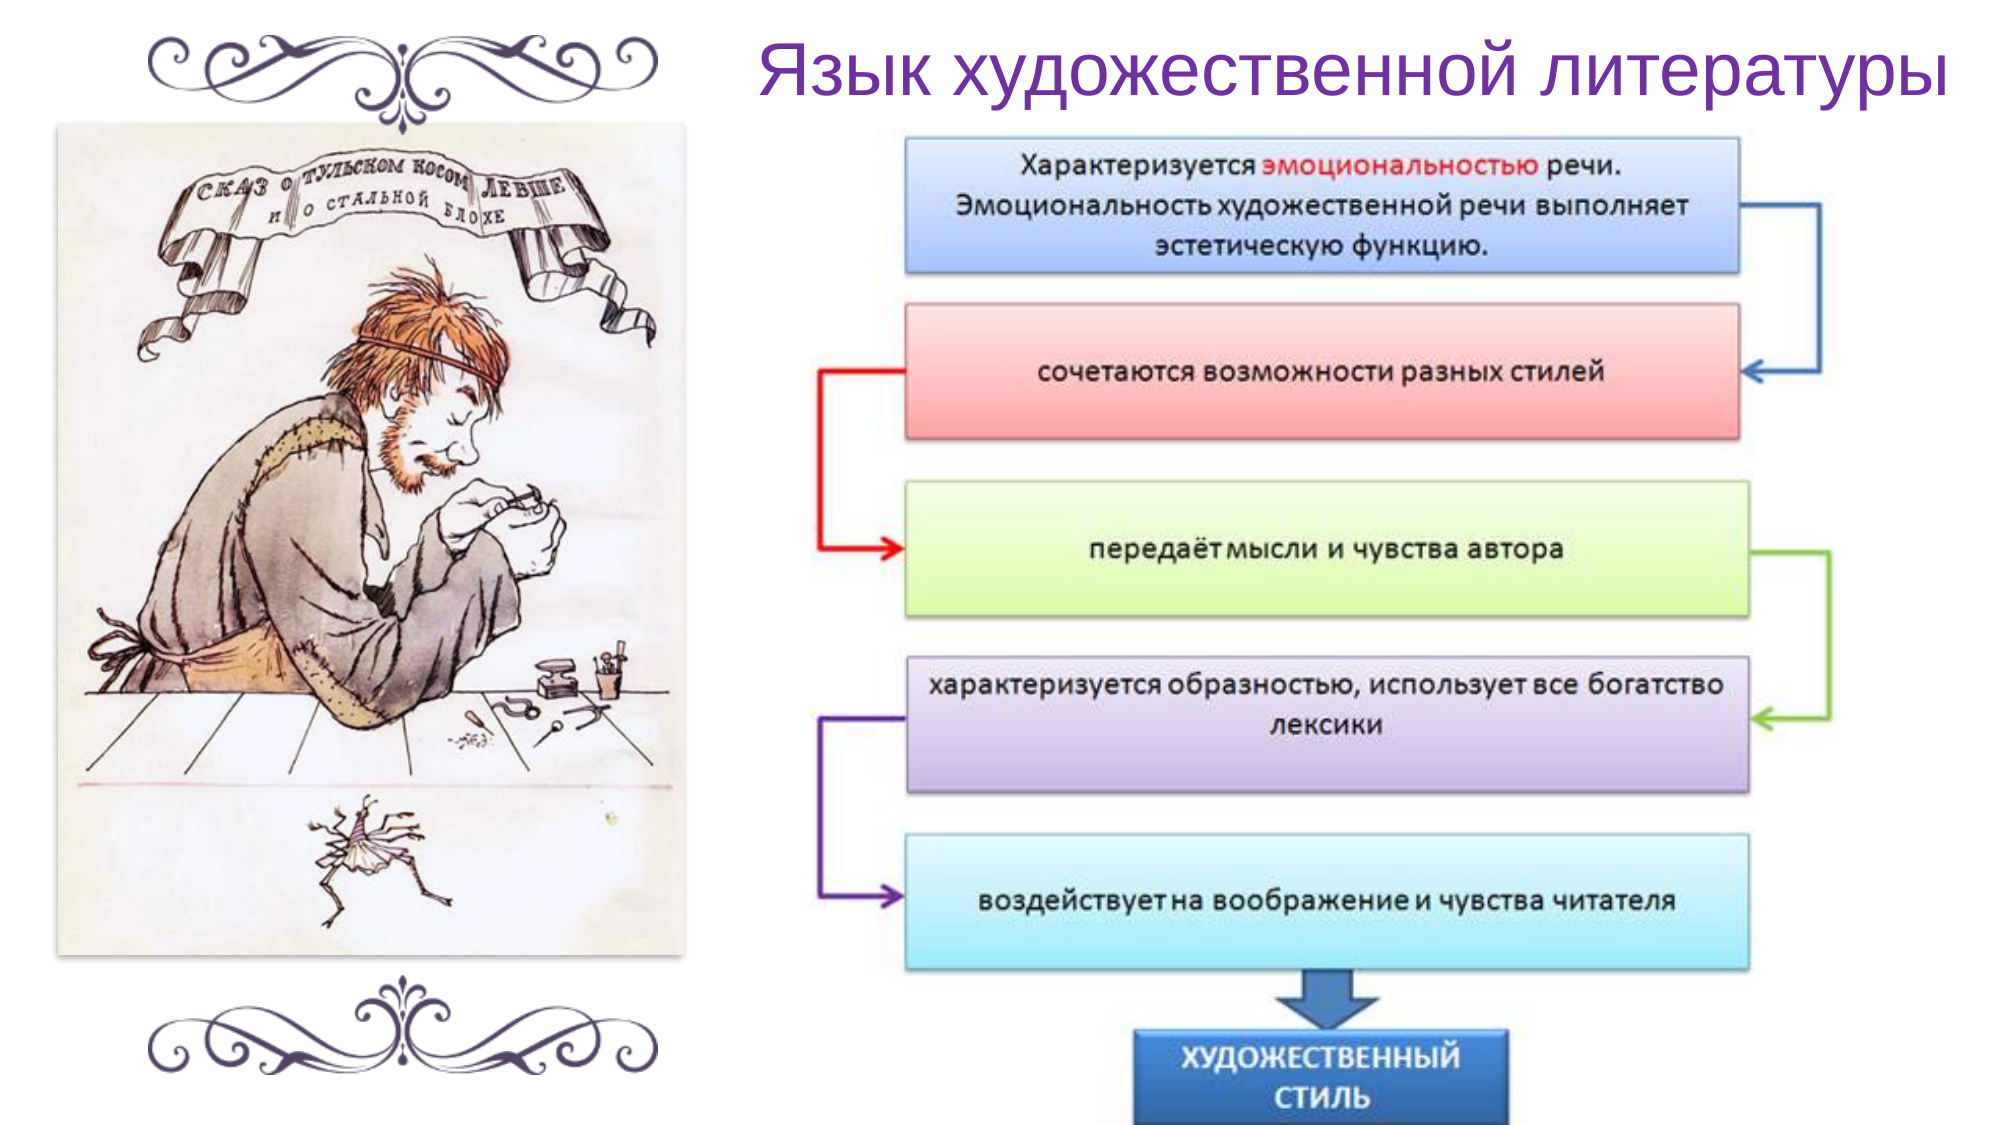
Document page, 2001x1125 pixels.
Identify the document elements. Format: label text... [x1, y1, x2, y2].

picture [809, 128, 1839, 1125]
picture [148, 974, 658, 1075]
picture [58, 35, 684, 955]
title Язык художественной литературы [730, 0, 1967, 143]
